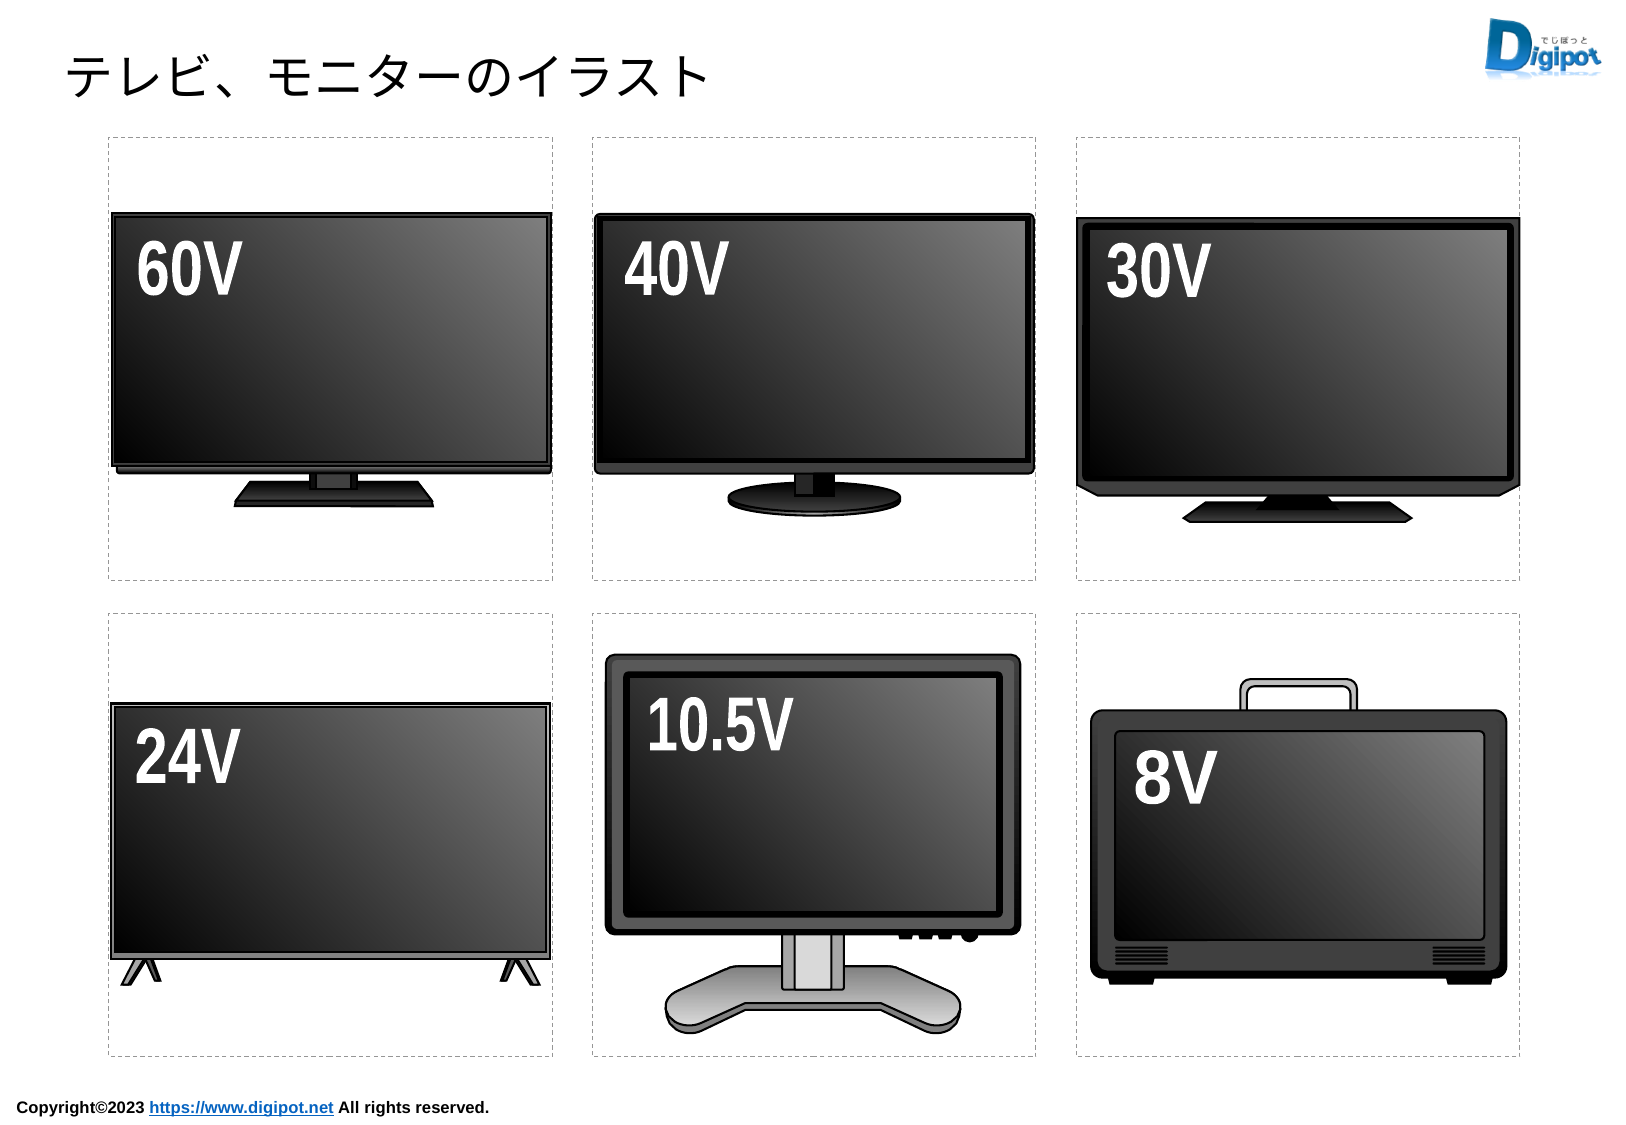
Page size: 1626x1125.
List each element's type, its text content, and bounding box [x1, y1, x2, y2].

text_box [111, 213, 551, 507]
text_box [1091, 679, 1507, 984]
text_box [605, 654, 1021, 1034]
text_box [594, 213, 1034, 516]
text_box テレビ、モニターのイラスト [49, 38, 728, 113]
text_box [1077, 218, 1520, 522]
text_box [111, 703, 550, 985]
picture [1485, 18, 1602, 82]
